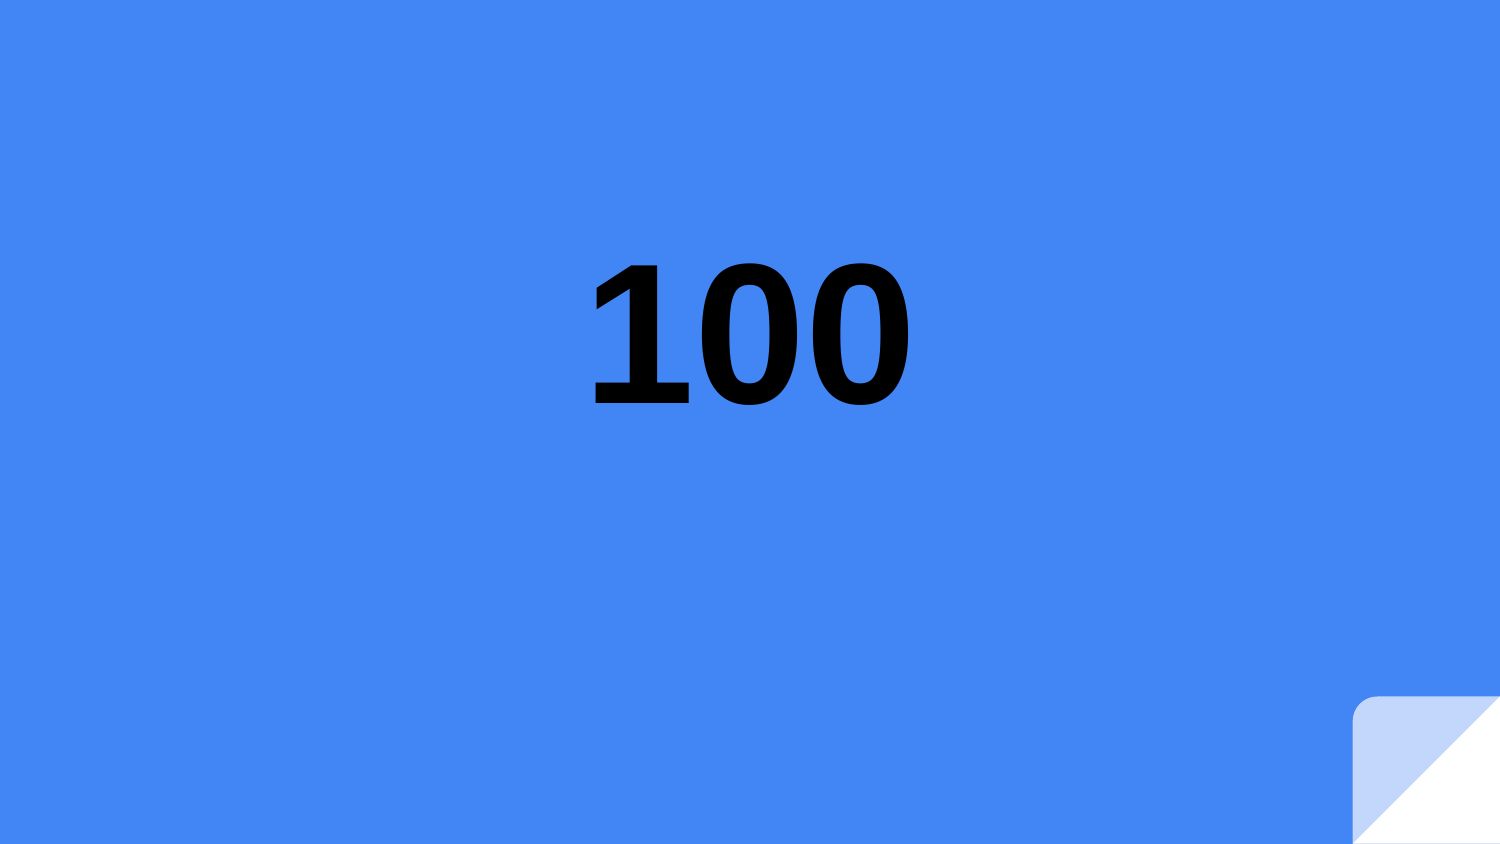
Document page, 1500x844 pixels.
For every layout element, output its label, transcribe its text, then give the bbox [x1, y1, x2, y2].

title 100 [51, 207, 1449, 459]
